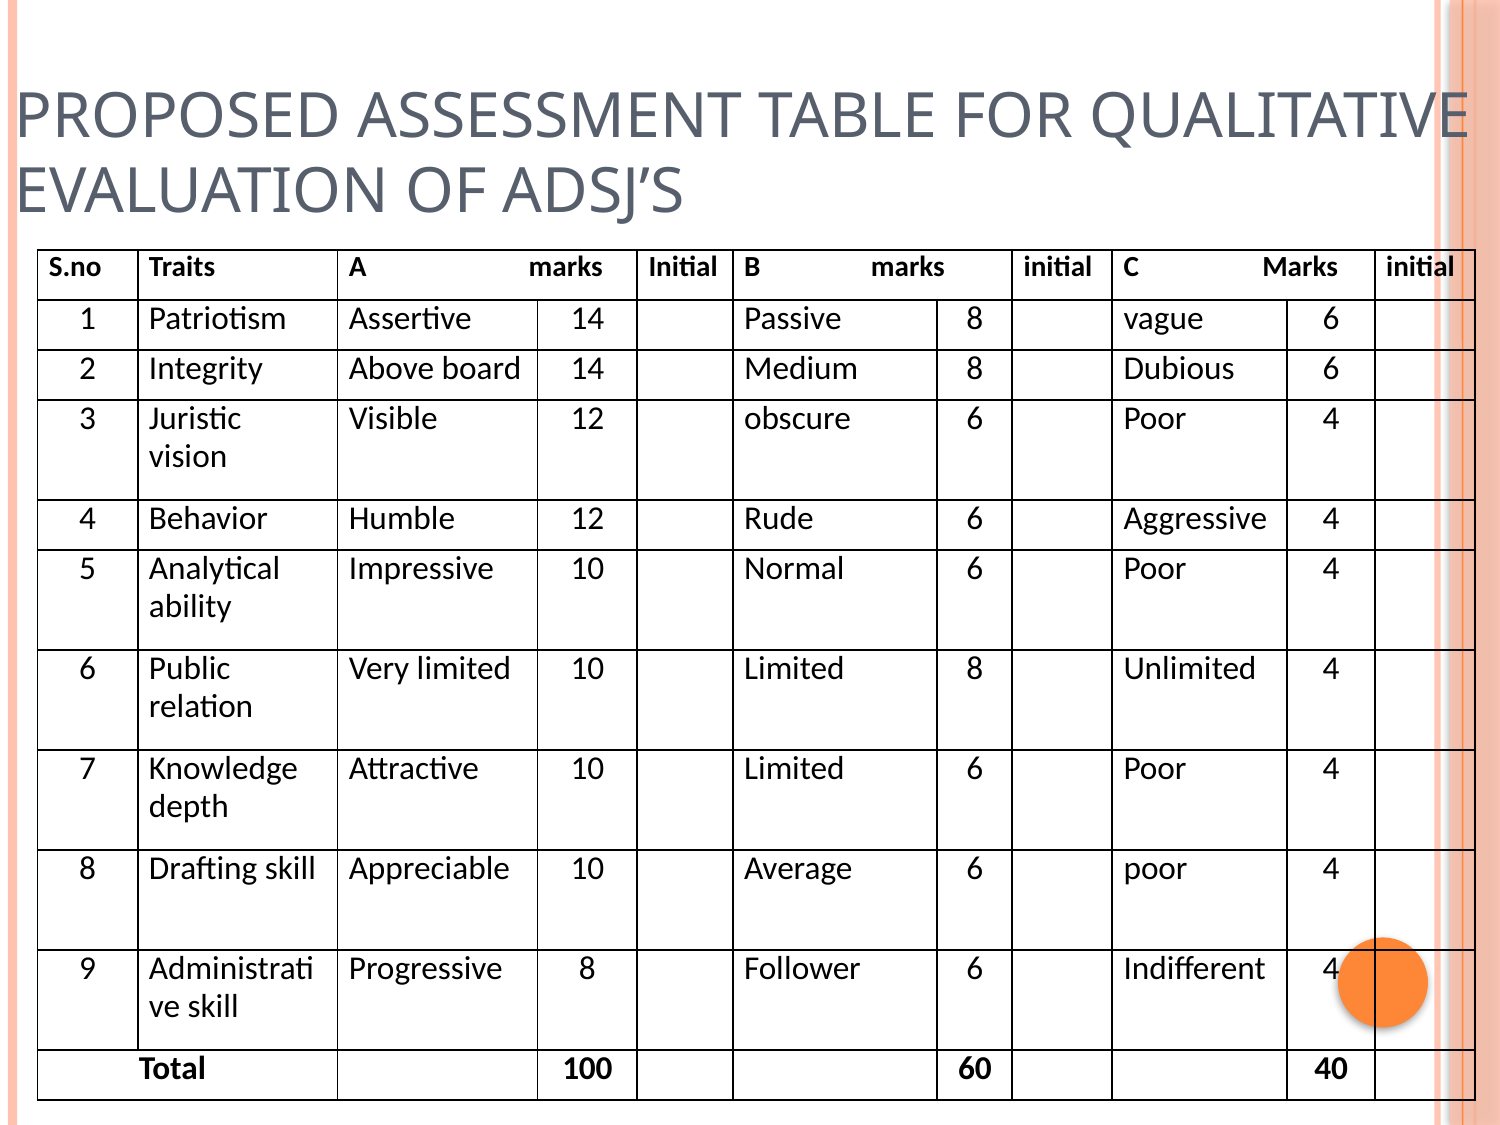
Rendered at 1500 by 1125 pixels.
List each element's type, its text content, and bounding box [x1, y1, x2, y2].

table_cell 14 [538, 301, 636, 349]
table_cell 8 [538, 951, 636, 1049]
table_cell [638, 1051, 732, 1099]
table_cell Progressive [338, 951, 537, 1049]
table_cell Knowledge depth [139, 751, 337, 849]
table_cell 4 [1288, 851, 1374, 949]
table_cell 2 [38, 351, 137, 399]
table_cell 6 [938, 851, 1011, 949]
table_cell 12 [538, 501, 636, 549]
table_cell [638, 351, 732, 399]
table_cell Analytical ability [139, 551, 337, 649]
table_cell 1 [38, 301, 137, 349]
table_cell [638, 651, 732, 749]
table_cell [1013, 551, 1111, 649]
table_cell Poor [1113, 401, 1286, 499]
table_cell Aggressive [1113, 501, 1286, 549]
table_cell Public relation [139, 651, 337, 749]
table_cell Limited [734, 751, 936, 849]
table_cell 10 [538, 551, 636, 649]
table_cell 6 [938, 401, 1011, 499]
table_cell [638, 301, 732, 349]
table_cell 4 [1288, 401, 1374, 499]
table_cell [1013, 401, 1111, 499]
table_cell [1376, 551, 1474, 649]
table_cell 3 [38, 401, 137, 499]
table_cell 6 [938, 751, 1011, 849]
table_header S.no [38, 251, 137, 299]
table_cell Behavior [139, 501, 337, 549]
table_cell 6 [938, 551, 1011, 649]
table_cell 100 [538, 1051, 636, 1099]
table_cell Total [38, 1051, 337, 1099]
table_cell 12 [538, 401, 636, 499]
table_cell 4 [1288, 751, 1374, 849]
table_cell obscure [734, 401, 936, 499]
table_cell 60 [938, 1051, 1011, 1099]
table_header B marks [734, 251, 1011, 299]
table_cell Integrity [139, 351, 337, 399]
table_cell 6 [1288, 301, 1374, 349]
table_cell [1013, 301, 1111, 349]
table_cell [1013, 651, 1111, 749]
table_cell Humble [338, 501, 537, 549]
table_cell 40 [1288, 1051, 1374, 1099]
table_cell 7 [38, 751, 137, 849]
table_cell Passive [734, 301, 936, 349]
table_cell 8 [938, 651, 1011, 749]
table_cell 8 [938, 301, 1011, 349]
table_header C Marks [1113, 251, 1374, 299]
table_cell Impressive [338, 551, 537, 649]
table_cell [1013, 1051, 1111, 1099]
title Proposed assessment table for qualitative evaluation of ADSJ’s [0, 45, 1500, 233]
table_cell poor [1113, 851, 1286, 949]
table_cell [1376, 401, 1474, 499]
table_cell [1013, 851, 1111, 949]
table_cell Indifferent [1113, 951, 1286, 1049]
table_cell [1013, 951, 1111, 1049]
table_cell Unlimited [1113, 651, 1286, 749]
table_cell Visible [338, 401, 537, 499]
table_cell [638, 951, 732, 1049]
table_cell 6 [1288, 351, 1374, 399]
table_cell [1376, 951, 1474, 1049]
table_cell 4 [1288, 651, 1374, 749]
table_cell 8 [938, 351, 1011, 399]
table_cell [638, 751, 732, 849]
table_cell [638, 401, 732, 499]
table_cell [638, 851, 732, 949]
table_cell [638, 501, 732, 549]
table_cell Follower [734, 951, 936, 1049]
table_cell Appreciable [338, 851, 537, 949]
table_cell 9 [38, 951, 137, 1049]
table_cell [1376, 301, 1474, 349]
table_header A marks [338, 251, 636, 299]
table_cell [1376, 501, 1474, 549]
table_cell Dubious [1113, 351, 1286, 399]
table_cell [1376, 1051, 1474, 1099]
table_cell Administrative skill [139, 951, 337, 1049]
table_cell 6 [938, 951, 1011, 1049]
table_cell Normal [734, 551, 936, 649]
table_cell 14 [538, 351, 636, 399]
table_cell 6 [38, 651, 137, 749]
table_cell [1376, 351, 1474, 399]
table_cell Limited [734, 651, 936, 749]
table_cell 4 [1288, 501, 1374, 549]
table_cell Juristic vision [139, 401, 337, 499]
table_header initial [1376, 251, 1474, 299]
table_cell 6 [938, 501, 1011, 549]
table_cell 8 [38, 851, 137, 949]
table_header initial [1013, 251, 1111, 299]
table_cell 10 [538, 851, 636, 949]
table_cell 5 [38, 551, 137, 649]
table_cell [1013, 351, 1111, 399]
table_cell Poor [1113, 751, 1286, 849]
table_header Initial [638, 251, 732, 299]
table_cell 4 [38, 501, 137, 549]
table_cell [1013, 501, 1111, 549]
table_cell Rude [734, 501, 936, 549]
table_header Traits [139, 251, 337, 299]
table_cell 4 [1288, 551, 1374, 649]
table_cell Medium [734, 351, 936, 399]
table_cell [1376, 651, 1474, 749]
table_cell [1013, 751, 1111, 849]
table_cell Drafting skill [139, 851, 337, 949]
table_cell Attractive [338, 751, 537, 849]
table_cell vague [1113, 301, 1286, 349]
table_cell [1113, 1051, 1286, 1099]
table_cell Assertive [338, 301, 537, 349]
table_cell Very limited [338, 651, 537, 749]
table_cell [1376, 751, 1474, 849]
table_cell Average [734, 851, 936, 949]
table_cell [734, 1051, 936, 1099]
table_cell Patriotism [139, 301, 337, 349]
table_cell 10 [538, 651, 636, 749]
table_cell [338, 1051, 537, 1099]
table_cell 10 [538, 751, 636, 849]
table_cell 4 [1288, 951, 1374, 1049]
table_cell Poor [1113, 551, 1286, 649]
table_cell Above board [338, 351, 537, 399]
table_cell [638, 551, 732, 649]
table_cell [1376, 851, 1474, 949]
